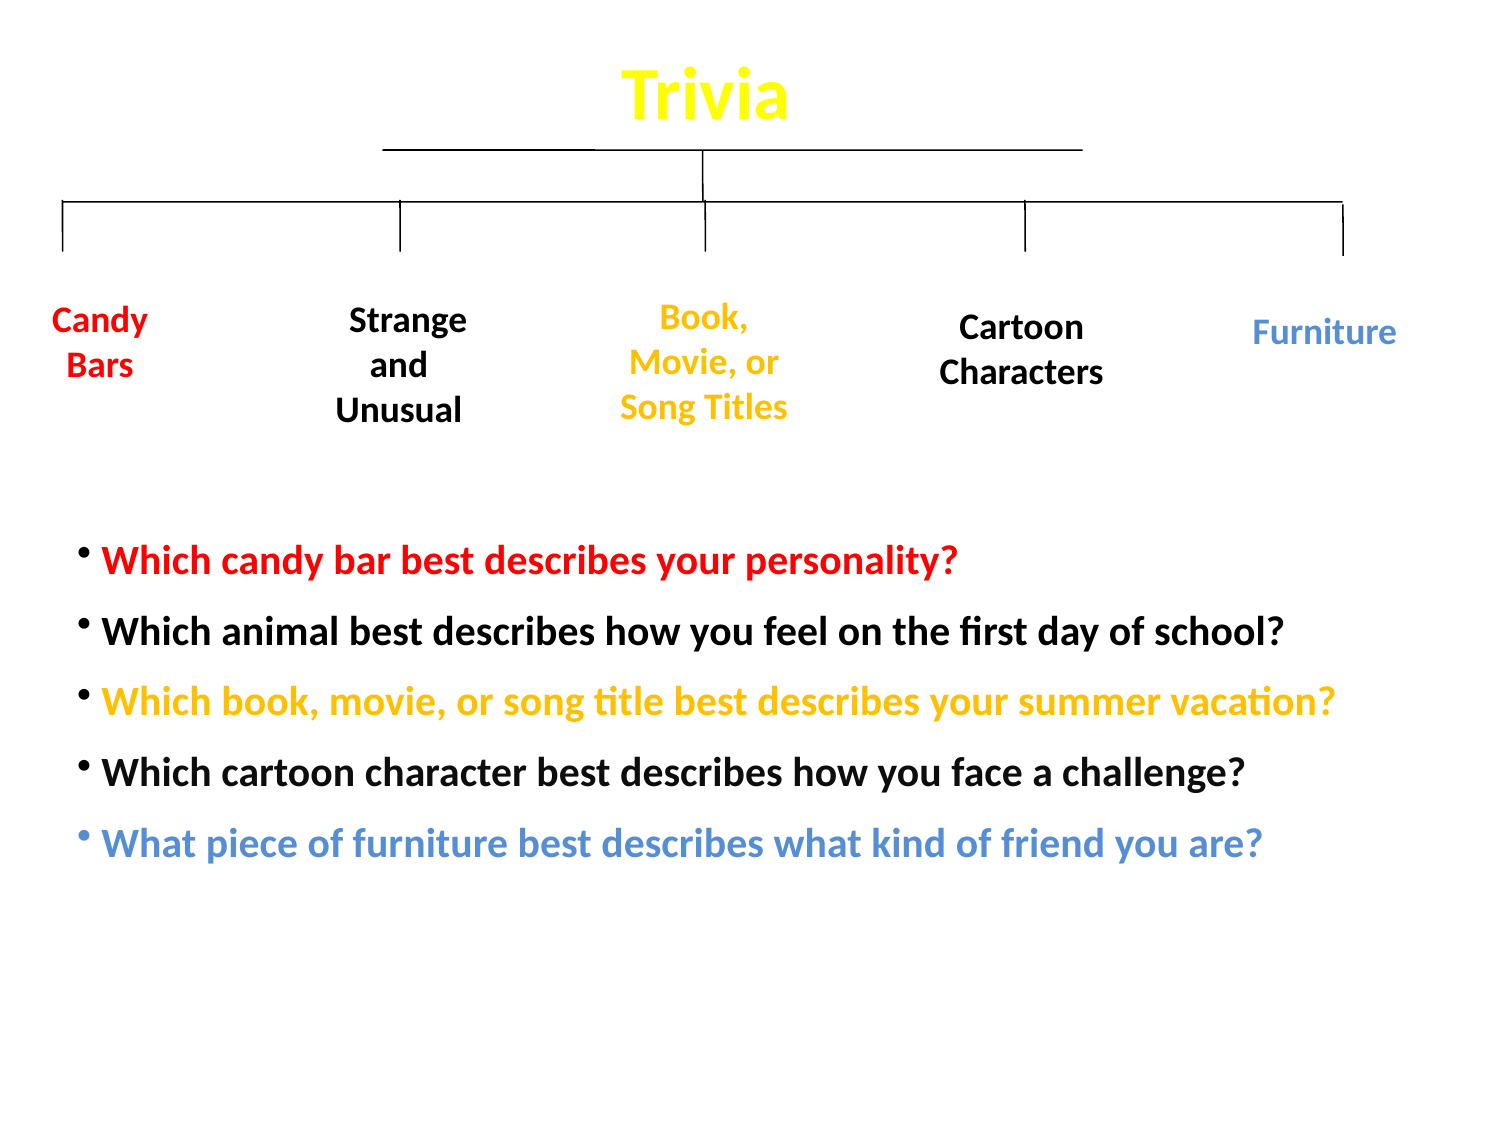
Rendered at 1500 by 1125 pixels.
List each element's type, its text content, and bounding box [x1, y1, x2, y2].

text_box aStrange and Unusual Animals [298, 287, 499, 483]
text_box Candy Bars [0, 287, 200, 393]
text_box Cartoon Characters [896, 294, 1147, 400]
text_box Trivia [350, 37, 1063, 143]
text_box Furniture [1224, 299, 1425, 360]
text_box Book, Movie, or Song Titles [604, 284, 805, 435]
text_box Which candy bar best describes your personality? Which animal best describes how you feel on the first day of school? Which book, movie, or song title best describes your summer vacation? Which cartoon character best describes how you face a challenge? What piece of furniture best describes what kind of friend you are? [62, 525, 1425, 874]
